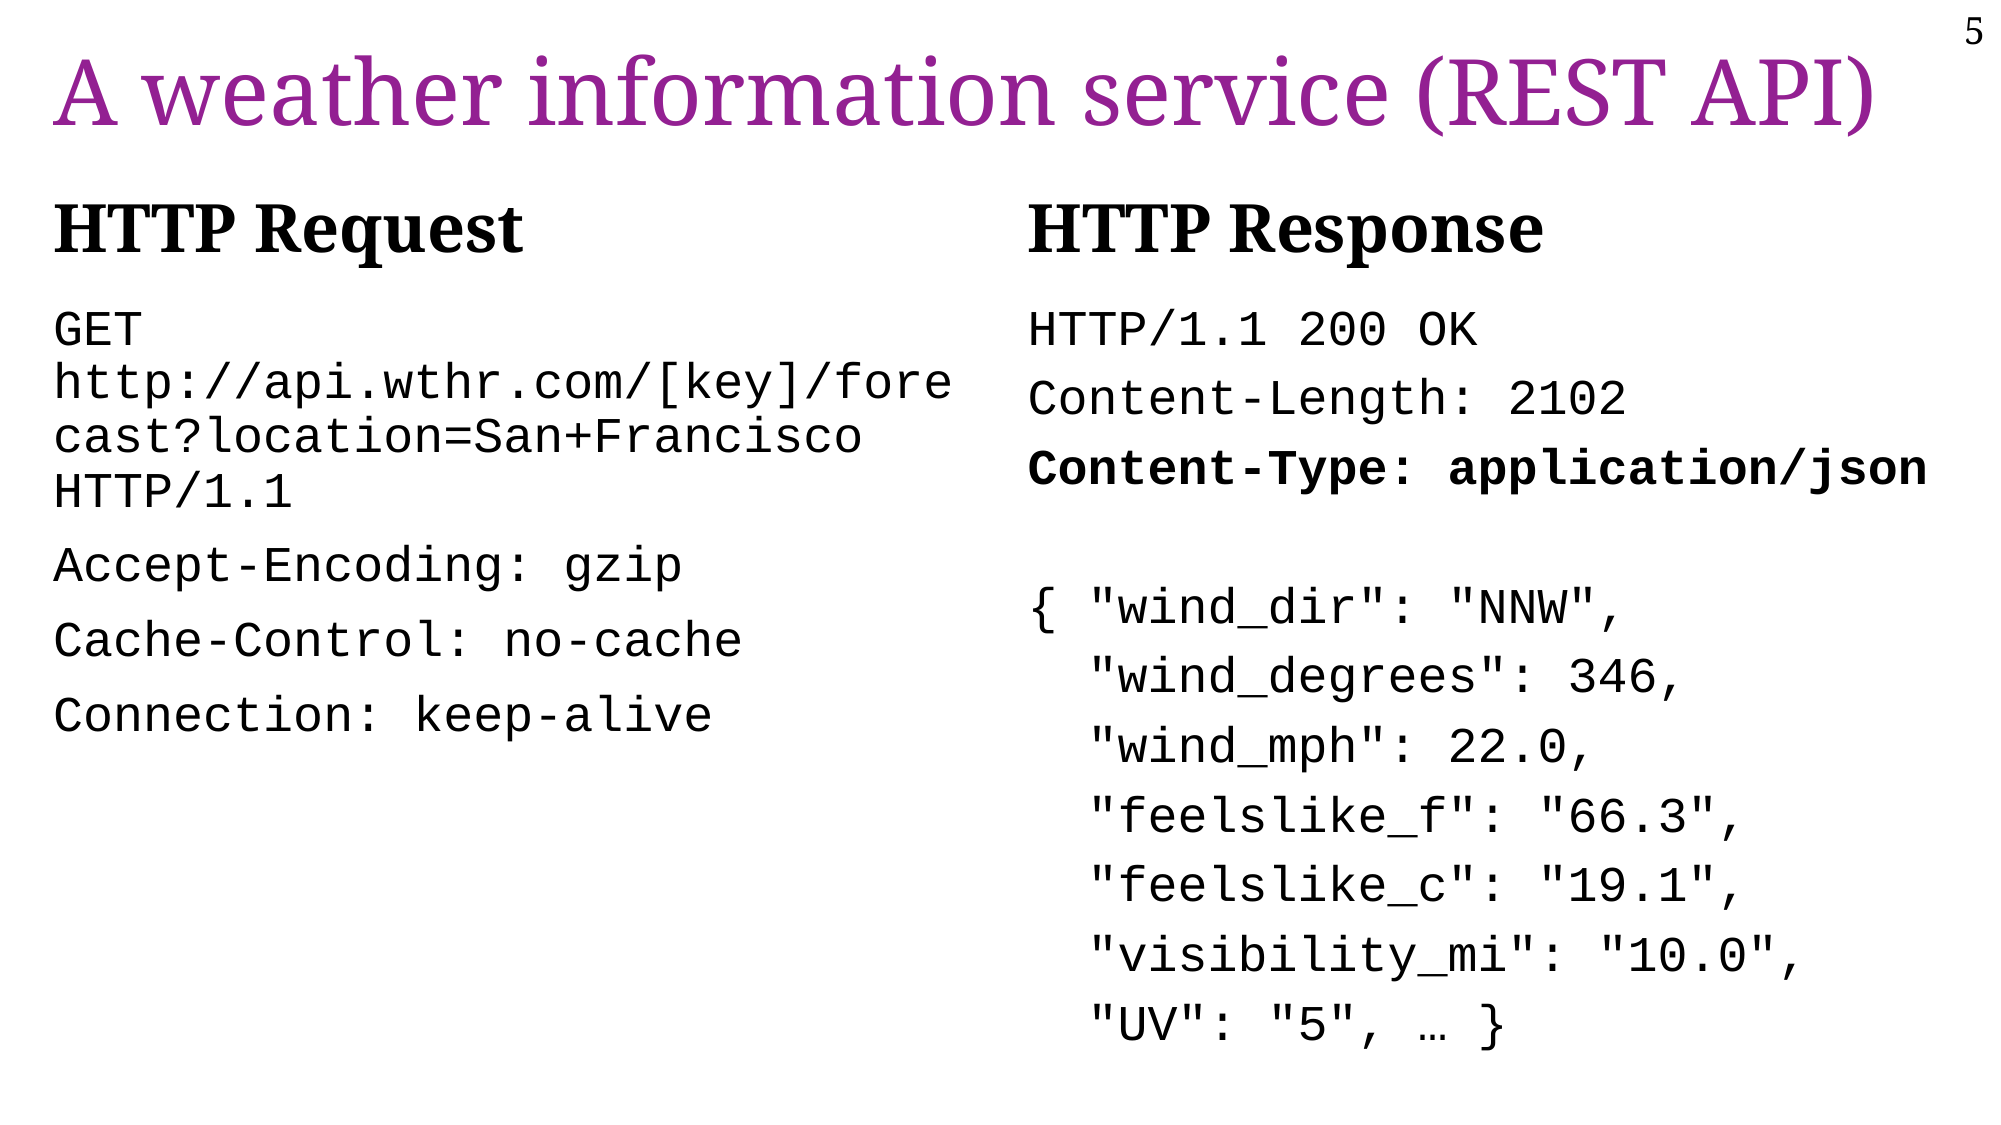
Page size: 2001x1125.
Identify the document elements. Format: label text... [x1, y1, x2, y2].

list GET http://api.wthr.com/[key]/forecast?location=San+Francisco HTTP/1.1 Accept-Encoding: gzip Cache-Control: no-cache Connection: keep-alive [38, 294, 984, 1104]
title A weather information service (REST API) [38, 22, 1966, 168]
list HTTP Response [1012, 187, 1966, 275]
text_box 5 [1901, 0, 2000, 60]
list HTTP/1.1 200 OK Content-Length: 2102 Content-Type: application/json { "wind_dir": "NNW", "wind_degrees": 346, "wind_mph": 22.0, "feelslike_f": "66.3", "feelslike_c": "19.1", "visibility_mi": "10.0", "UV": "5", … } [1012, 294, 1966, 1104]
list HTTP Request [38, 187, 984, 275]
